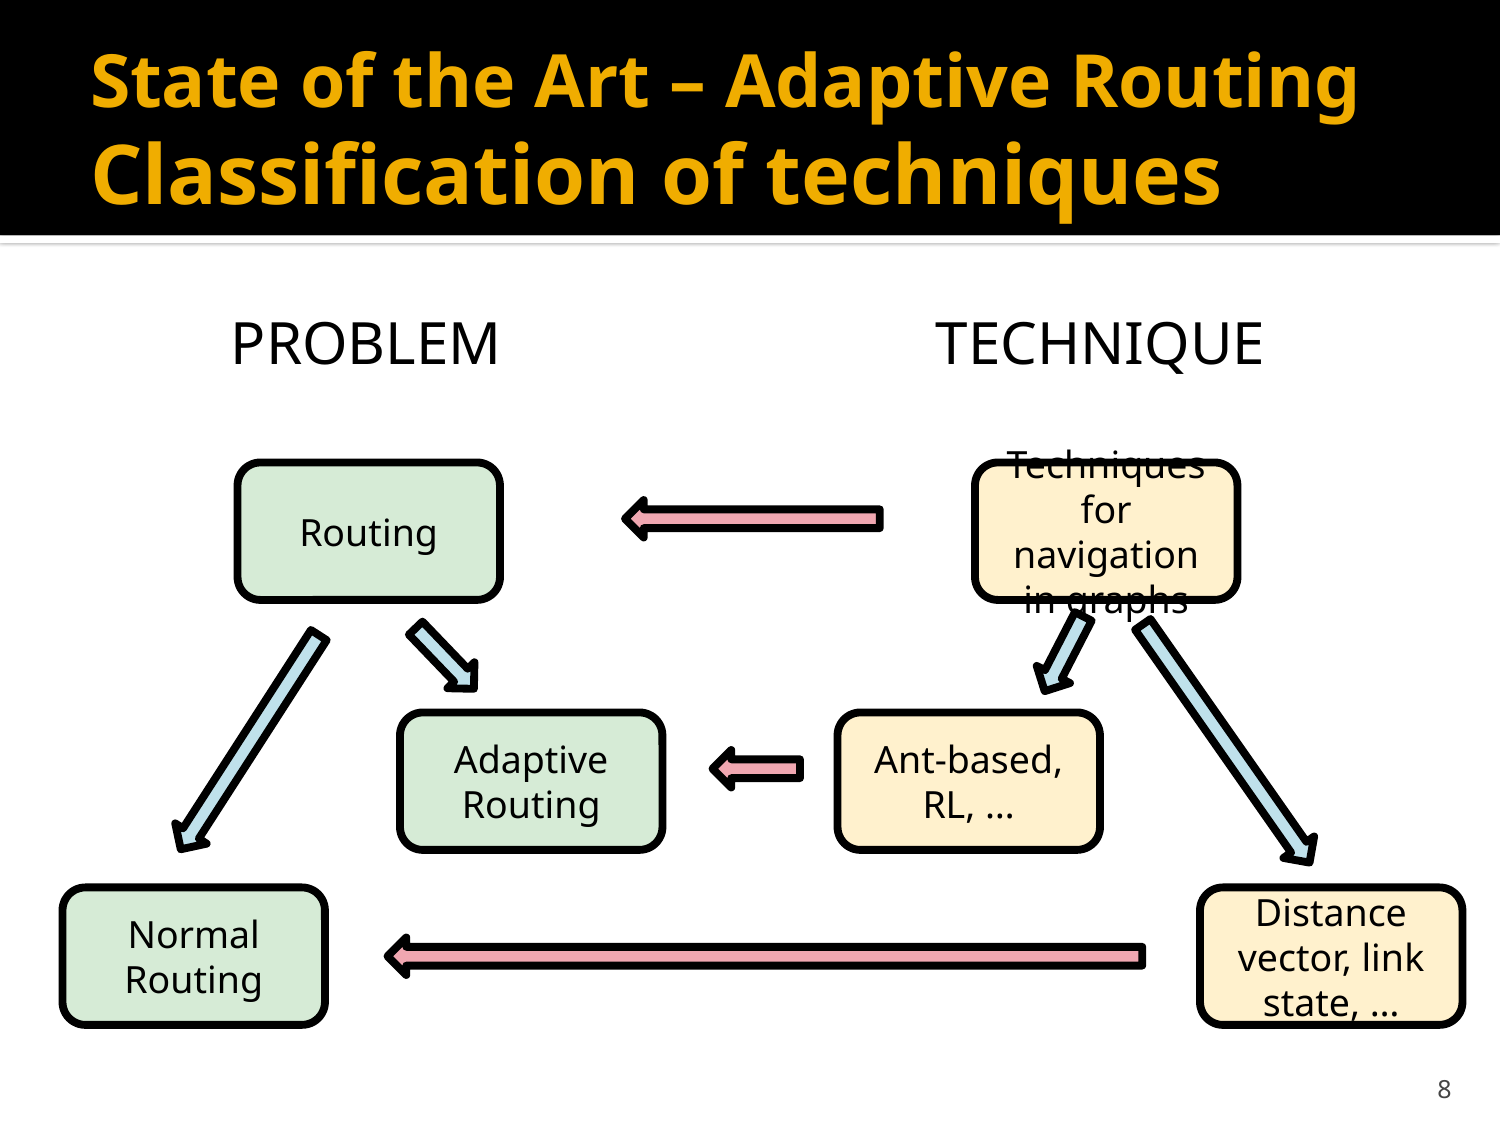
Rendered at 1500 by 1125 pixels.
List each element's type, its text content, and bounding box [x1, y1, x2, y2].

text_box Normal Routing [58, 883, 329, 1029]
text_box Routing [233, 458, 504, 604]
text_box [171, 626, 331, 854]
list PROBLEM [24, 291, 688, 1050]
title State of the Art – Adaptive Routing Classification of techniques [75, 24, 1425, 231]
text_box [621, 496, 884, 542]
text_box Ant-based, RL, … [833, 708, 1104, 854]
text_box [1032, 608, 1096, 695]
list TECHNIQUE [762, 291, 1425, 1050]
text_box Techniques for navigation in graphs [971, 458, 1242, 604]
text_box [383, 933, 1147, 979]
text_box Distance vector, link state, … [1196, 883, 1467, 1029]
text_box Adaptive Routing [396, 708, 667, 854]
text_box [1131, 615, 1319, 867]
text_box [404, 617, 479, 693]
slide_number 8 [1345, 1062, 1467, 1108]
text_box [708, 746, 804, 792]
